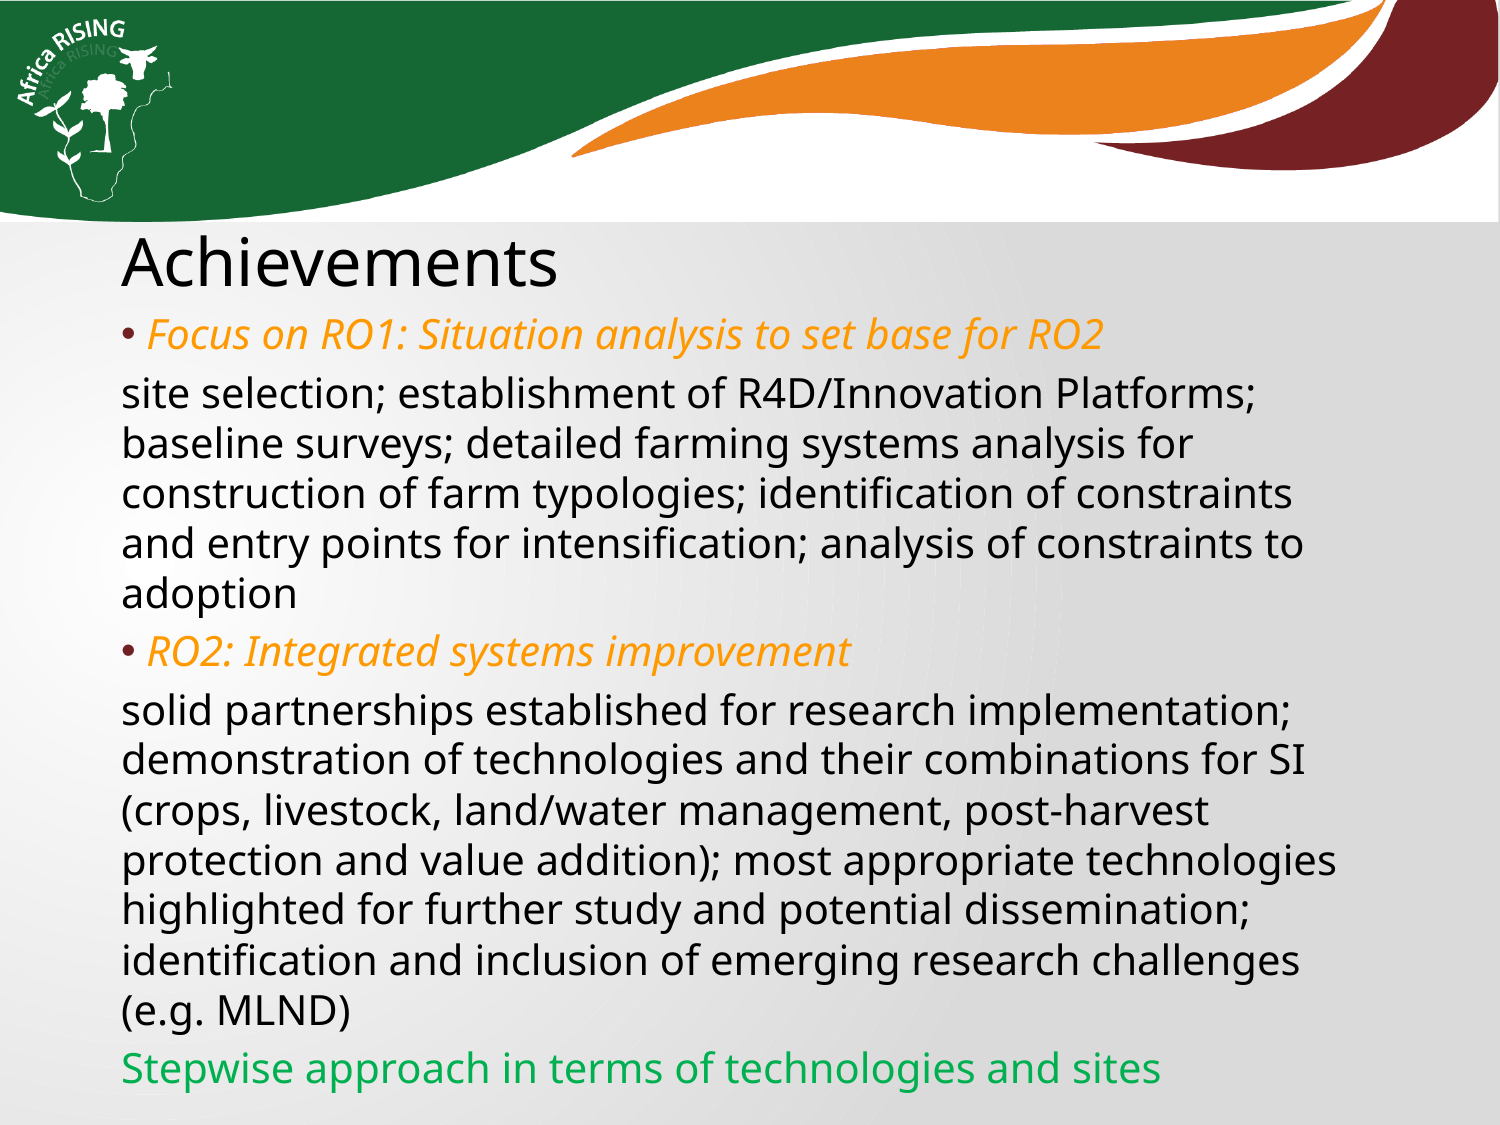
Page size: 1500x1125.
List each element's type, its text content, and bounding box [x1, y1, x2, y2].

picture [0, 0, 1499, 222]
list Achievements Focus on RO1: Situation analysis to set base for RO2 site selection; establishment of R4D/Innovation Platforms; baseline surveys; detailed farming systems analysis for construction of farm typologies; identification of constraints and entry points for intensification; analysis of constraints to adoption RO2: Integrated systems improvement solid partnerships established for research implementation; demonstration of technologies and their combinations for SI (crops, livestock, land/water management, post-harvest protection and value addition); most appropriate technologies highlighted for further study and potential dissemination; identification and inclusion of emerging research challenges (e.g. MLND) Stepwise approach in terms of technologies and sites [87, 212, 1363, 300]
